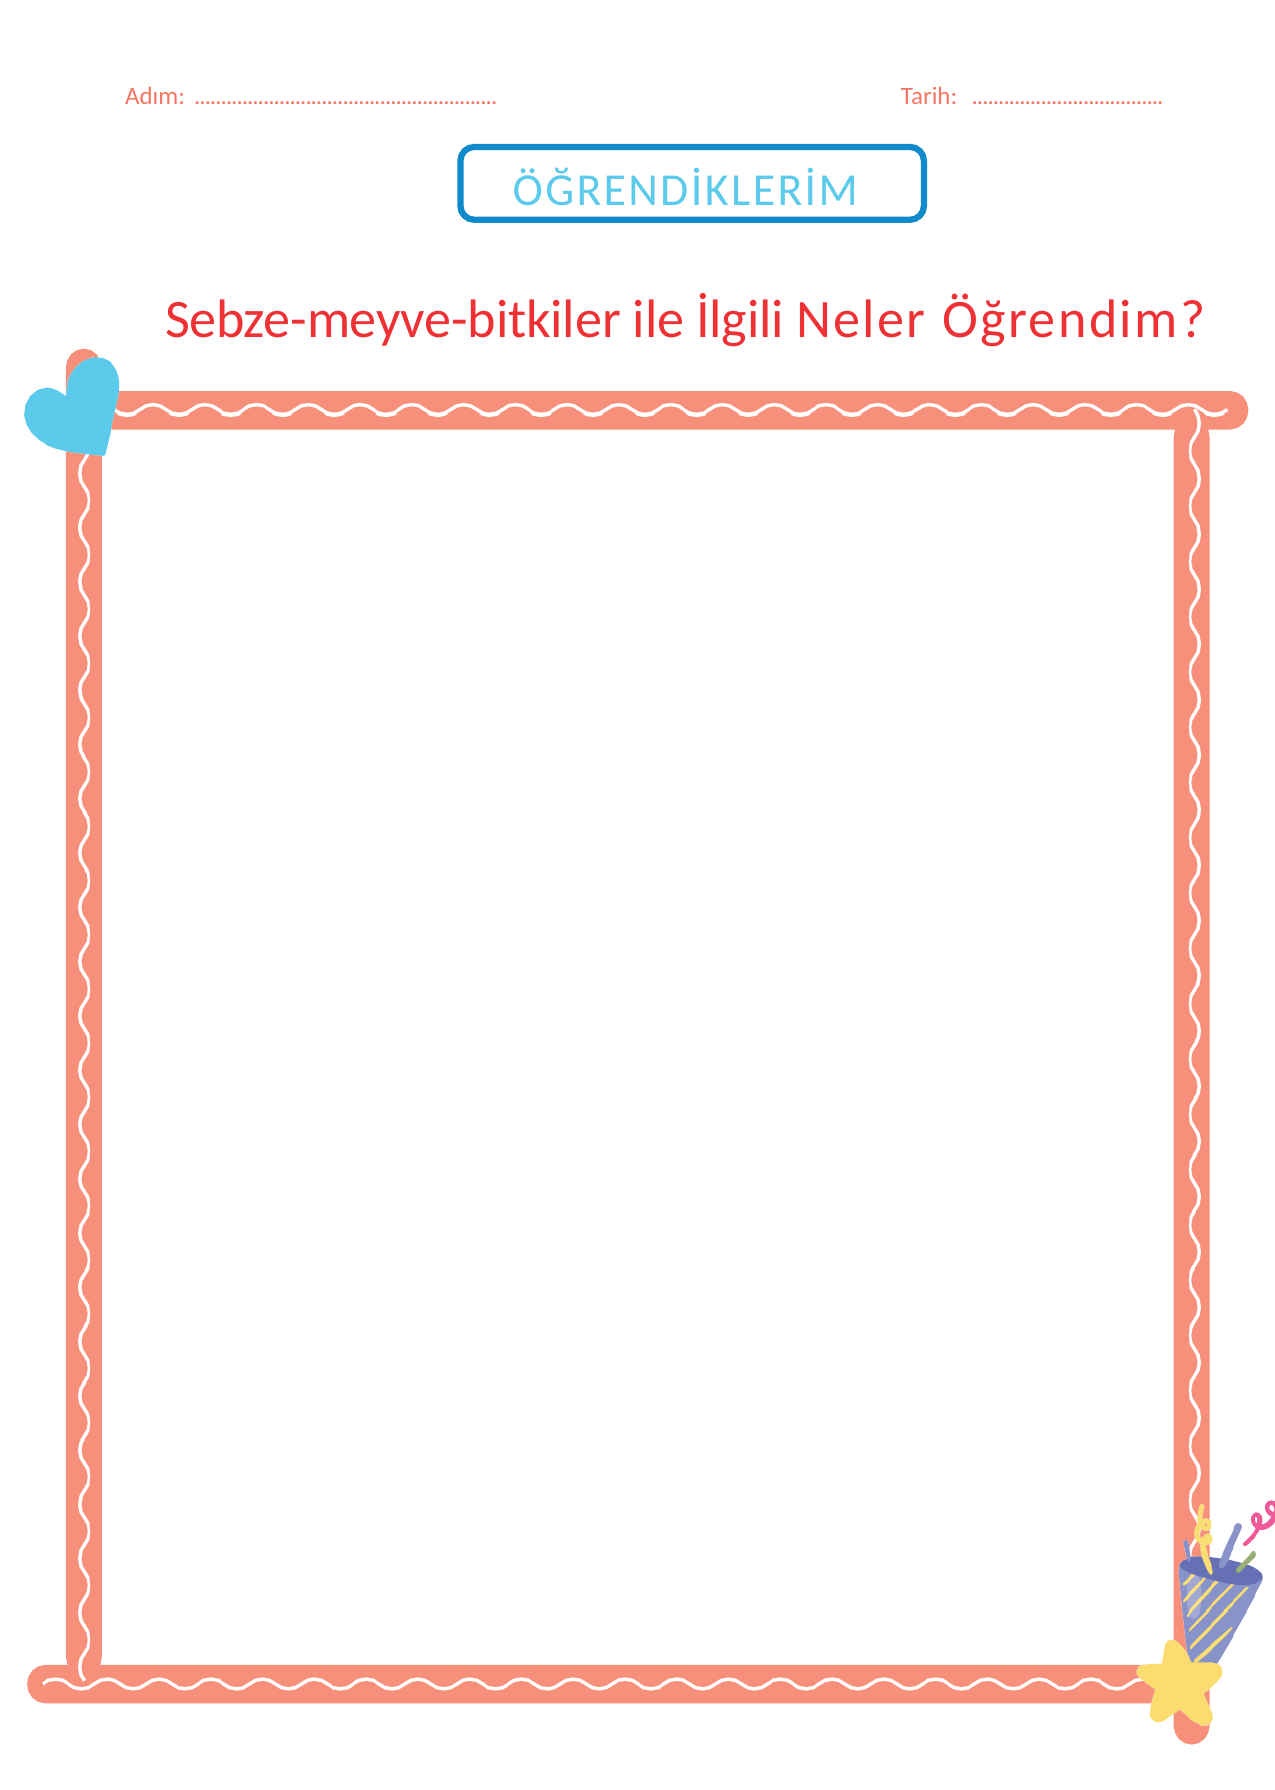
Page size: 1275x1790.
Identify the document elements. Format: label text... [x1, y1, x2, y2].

text_box Adım: ......................................................... [122, 77, 505, 110]
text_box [24, 348, 1275, 1745]
text_box ÖĞRENDİKLERİM Sebze-meyve-bitkiler ile İlgili Neler Öğrendim? [75, 157, 1275, 347]
text_box [461, 146, 924, 157]
text_box Tarih: .................................... [898, 77, 1171, 110]
